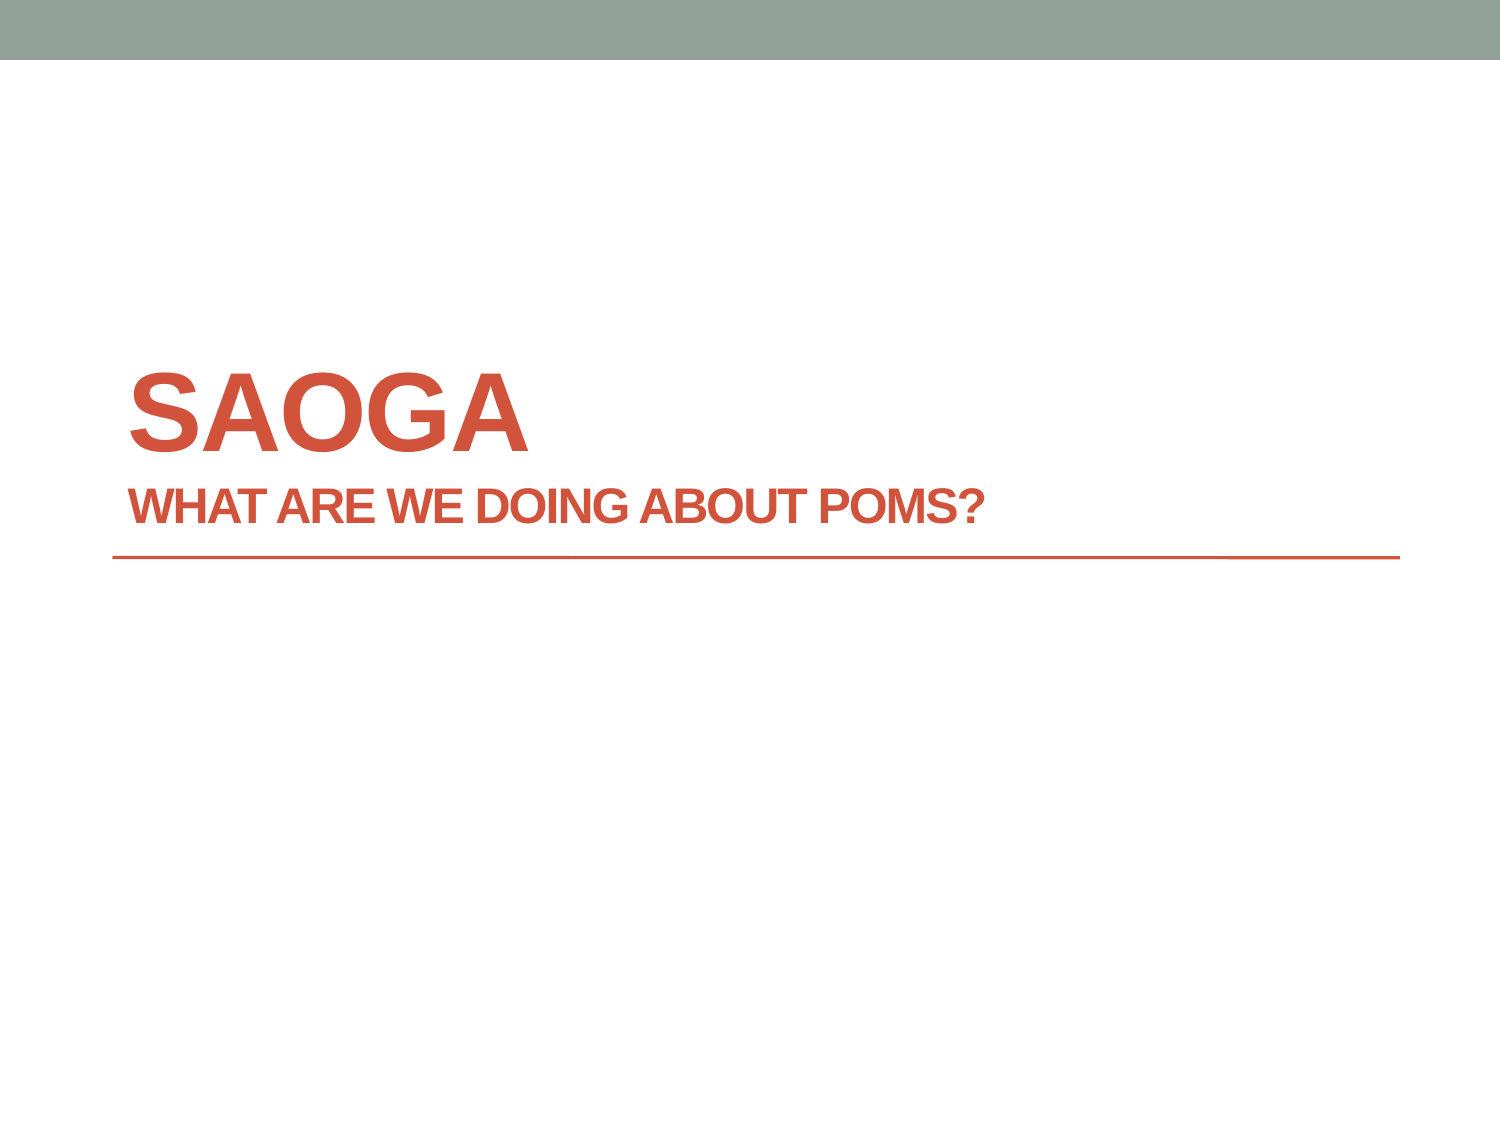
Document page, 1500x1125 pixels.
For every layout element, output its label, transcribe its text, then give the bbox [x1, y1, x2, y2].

title SAOGA What are we doing about POMS? [112, 224, 1400, 542]
